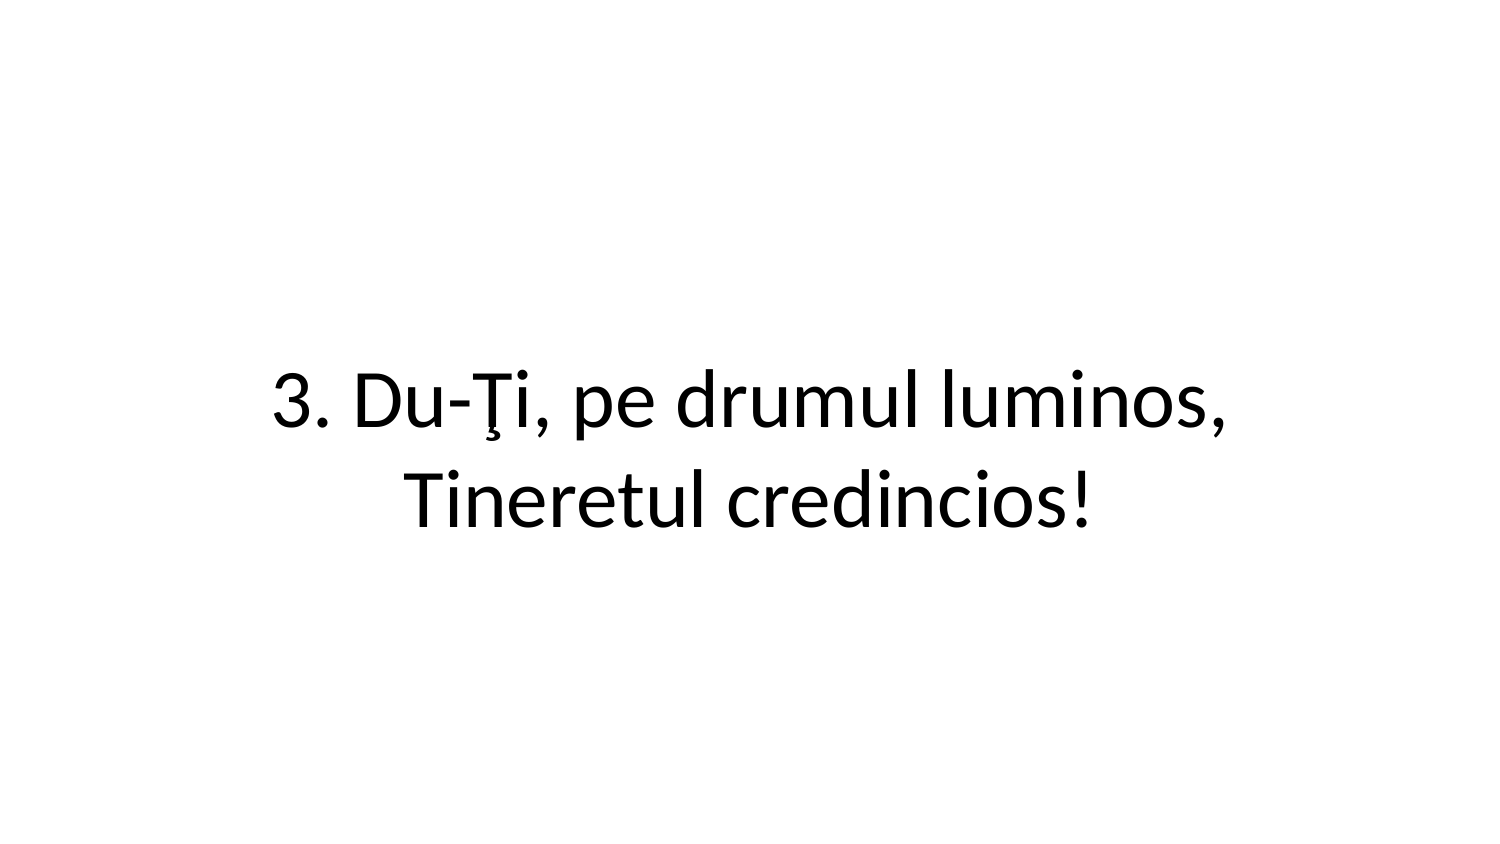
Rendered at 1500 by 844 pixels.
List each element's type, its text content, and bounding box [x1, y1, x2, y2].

text_box 3. Du-Ţi, pe drumul luminos, Tineretul credincios! [255, 292, 1245, 552]
